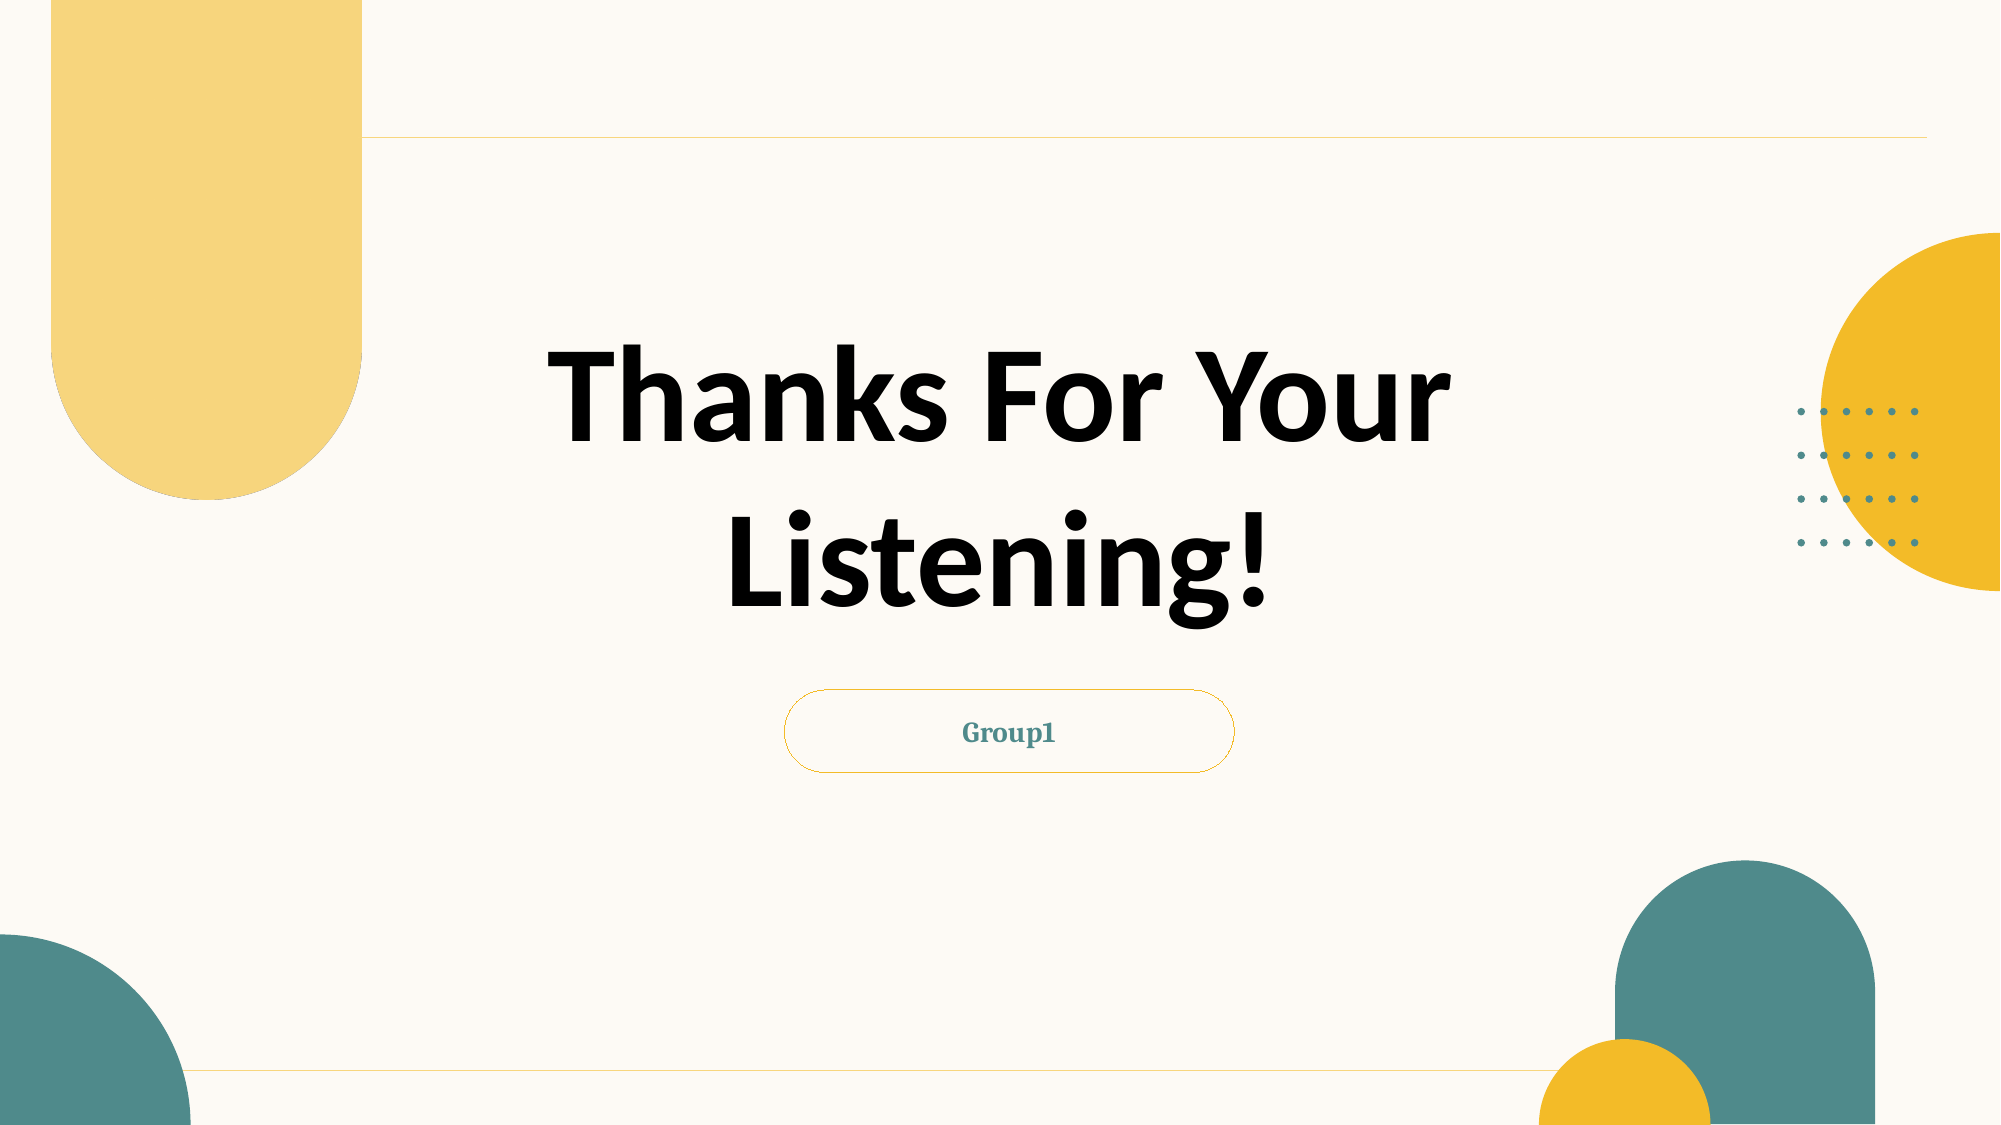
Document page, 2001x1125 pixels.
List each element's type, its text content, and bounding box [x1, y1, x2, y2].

picture [51, 0, 362, 500]
text_box Group1 [784, 689, 1235, 773]
title Thanks For Your Listening! [365, 180, 1638, 634]
